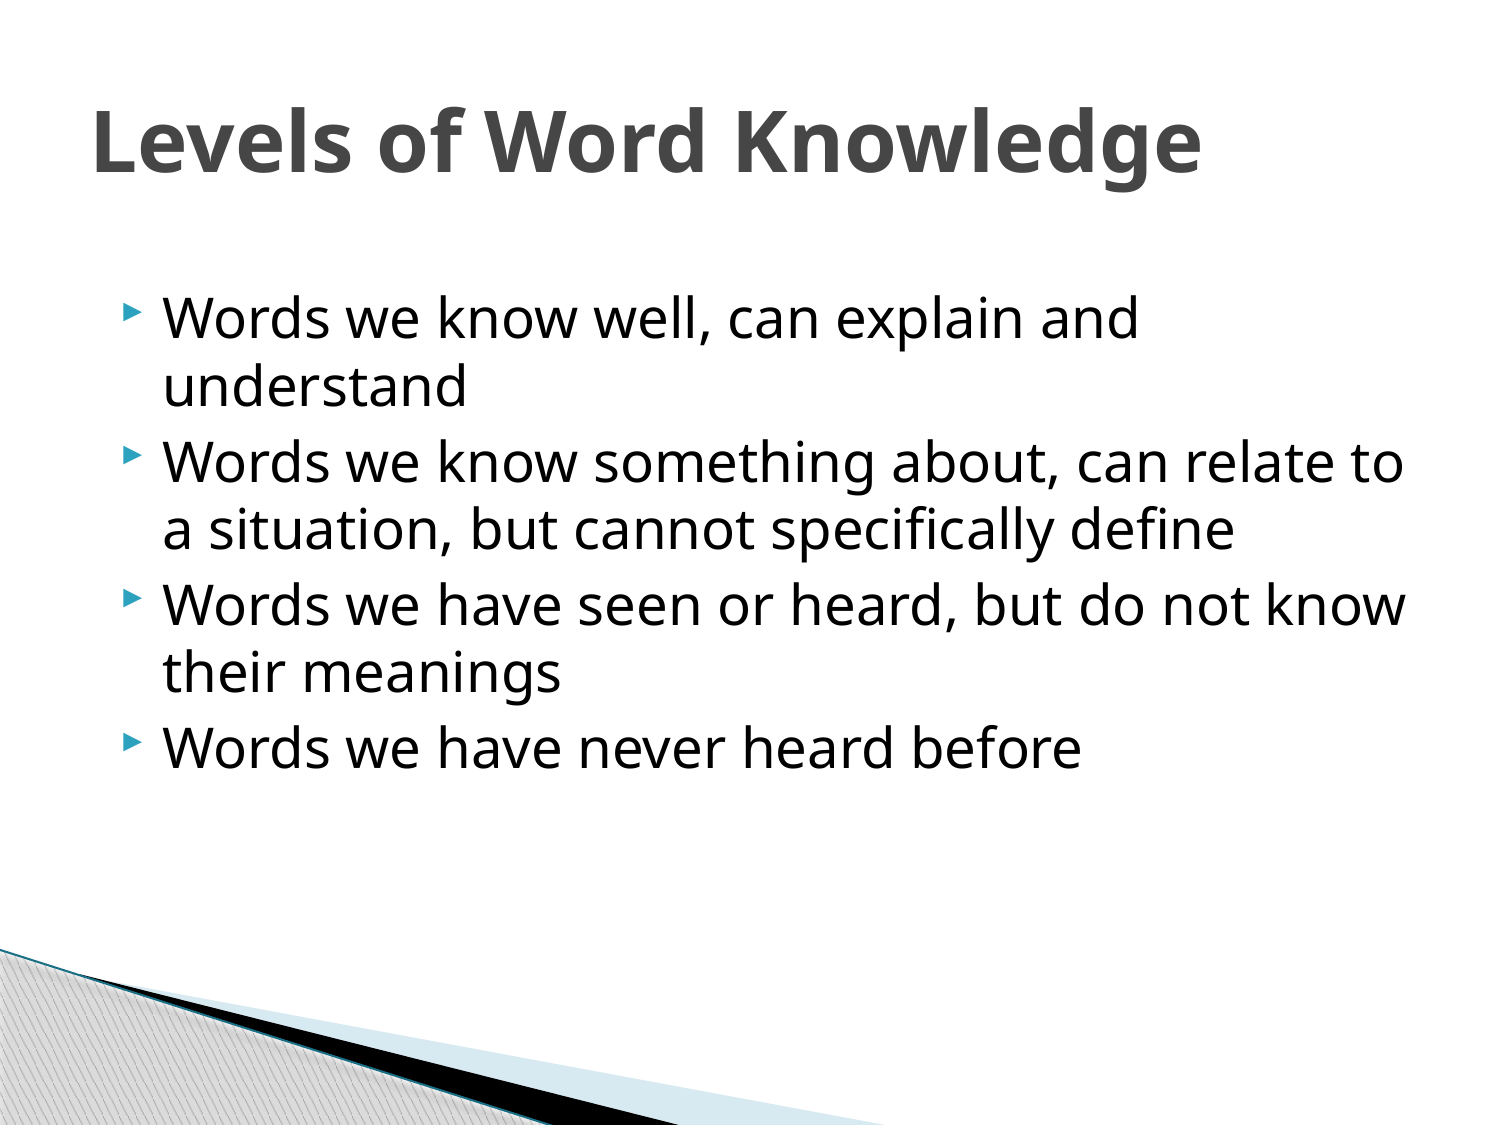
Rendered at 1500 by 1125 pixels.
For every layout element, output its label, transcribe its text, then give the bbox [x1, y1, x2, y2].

title Levels of Word Knowledge [75, 45, 1425, 233]
list Words we know well, can explain and understand Words we know something about, can relate to a situation, but cannot specifically define Words we have seen or heard, but do not know their meanings Words we have never heard before [87, 275, 1438, 1018]
